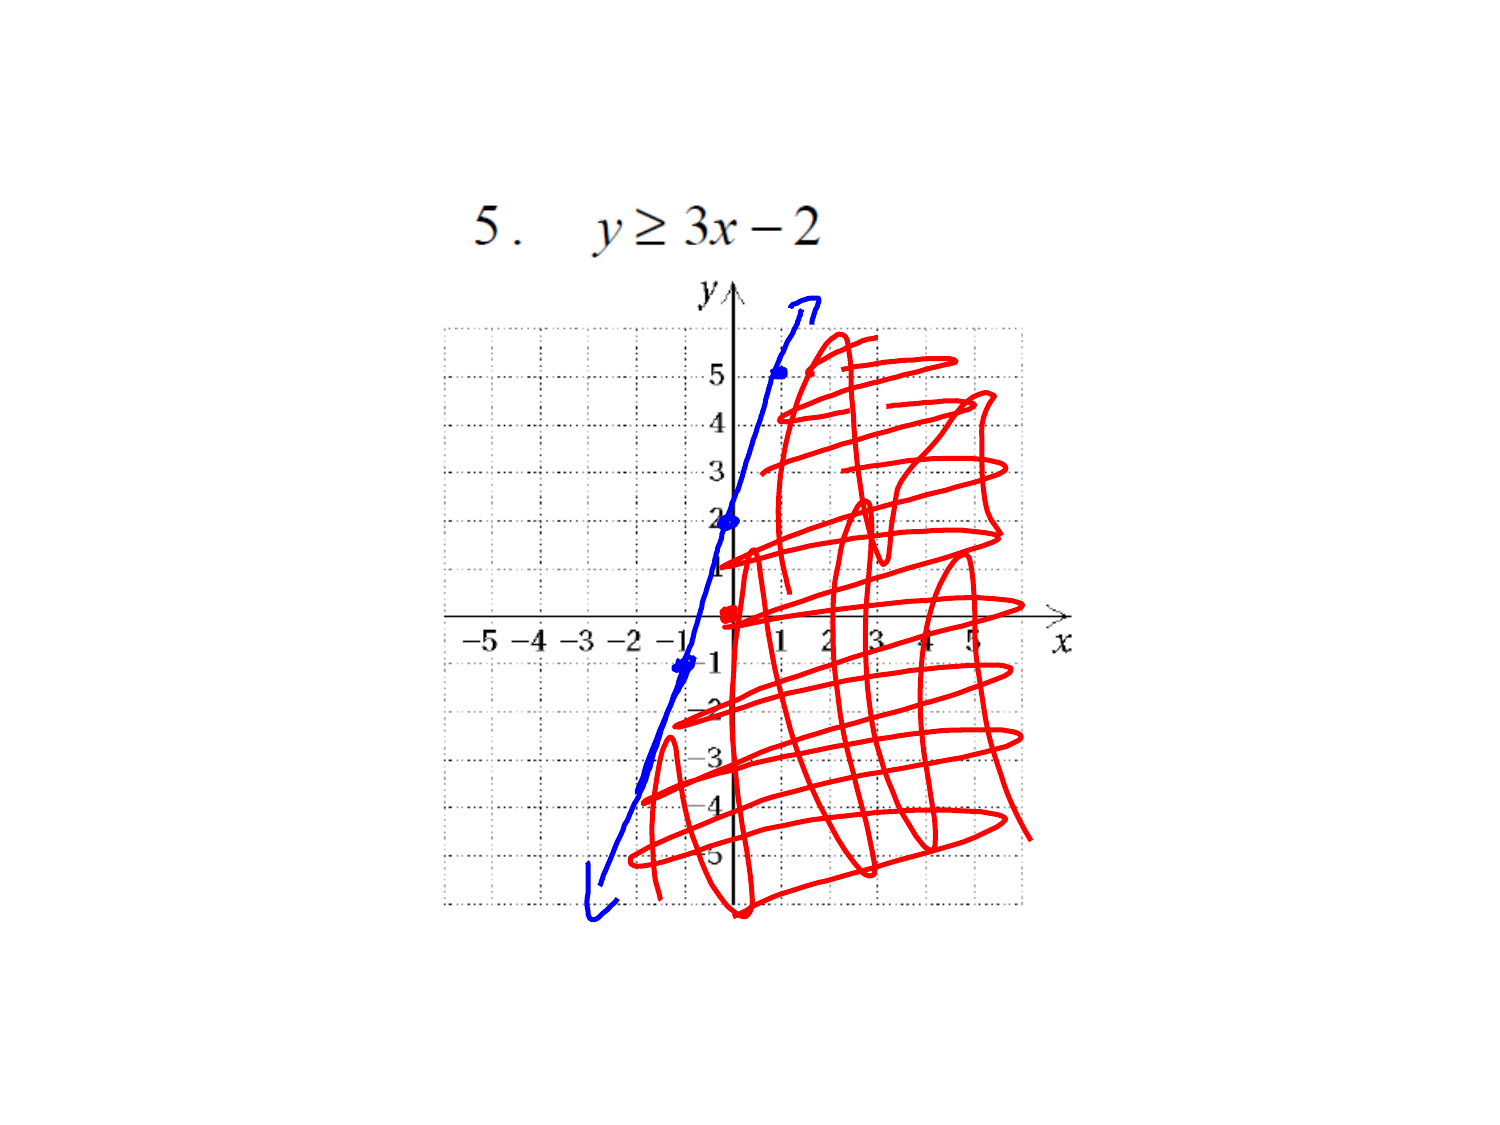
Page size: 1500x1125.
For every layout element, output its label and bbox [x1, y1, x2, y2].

text_box [630, 333, 1032, 918]
picture [416, 195, 1084, 930]
